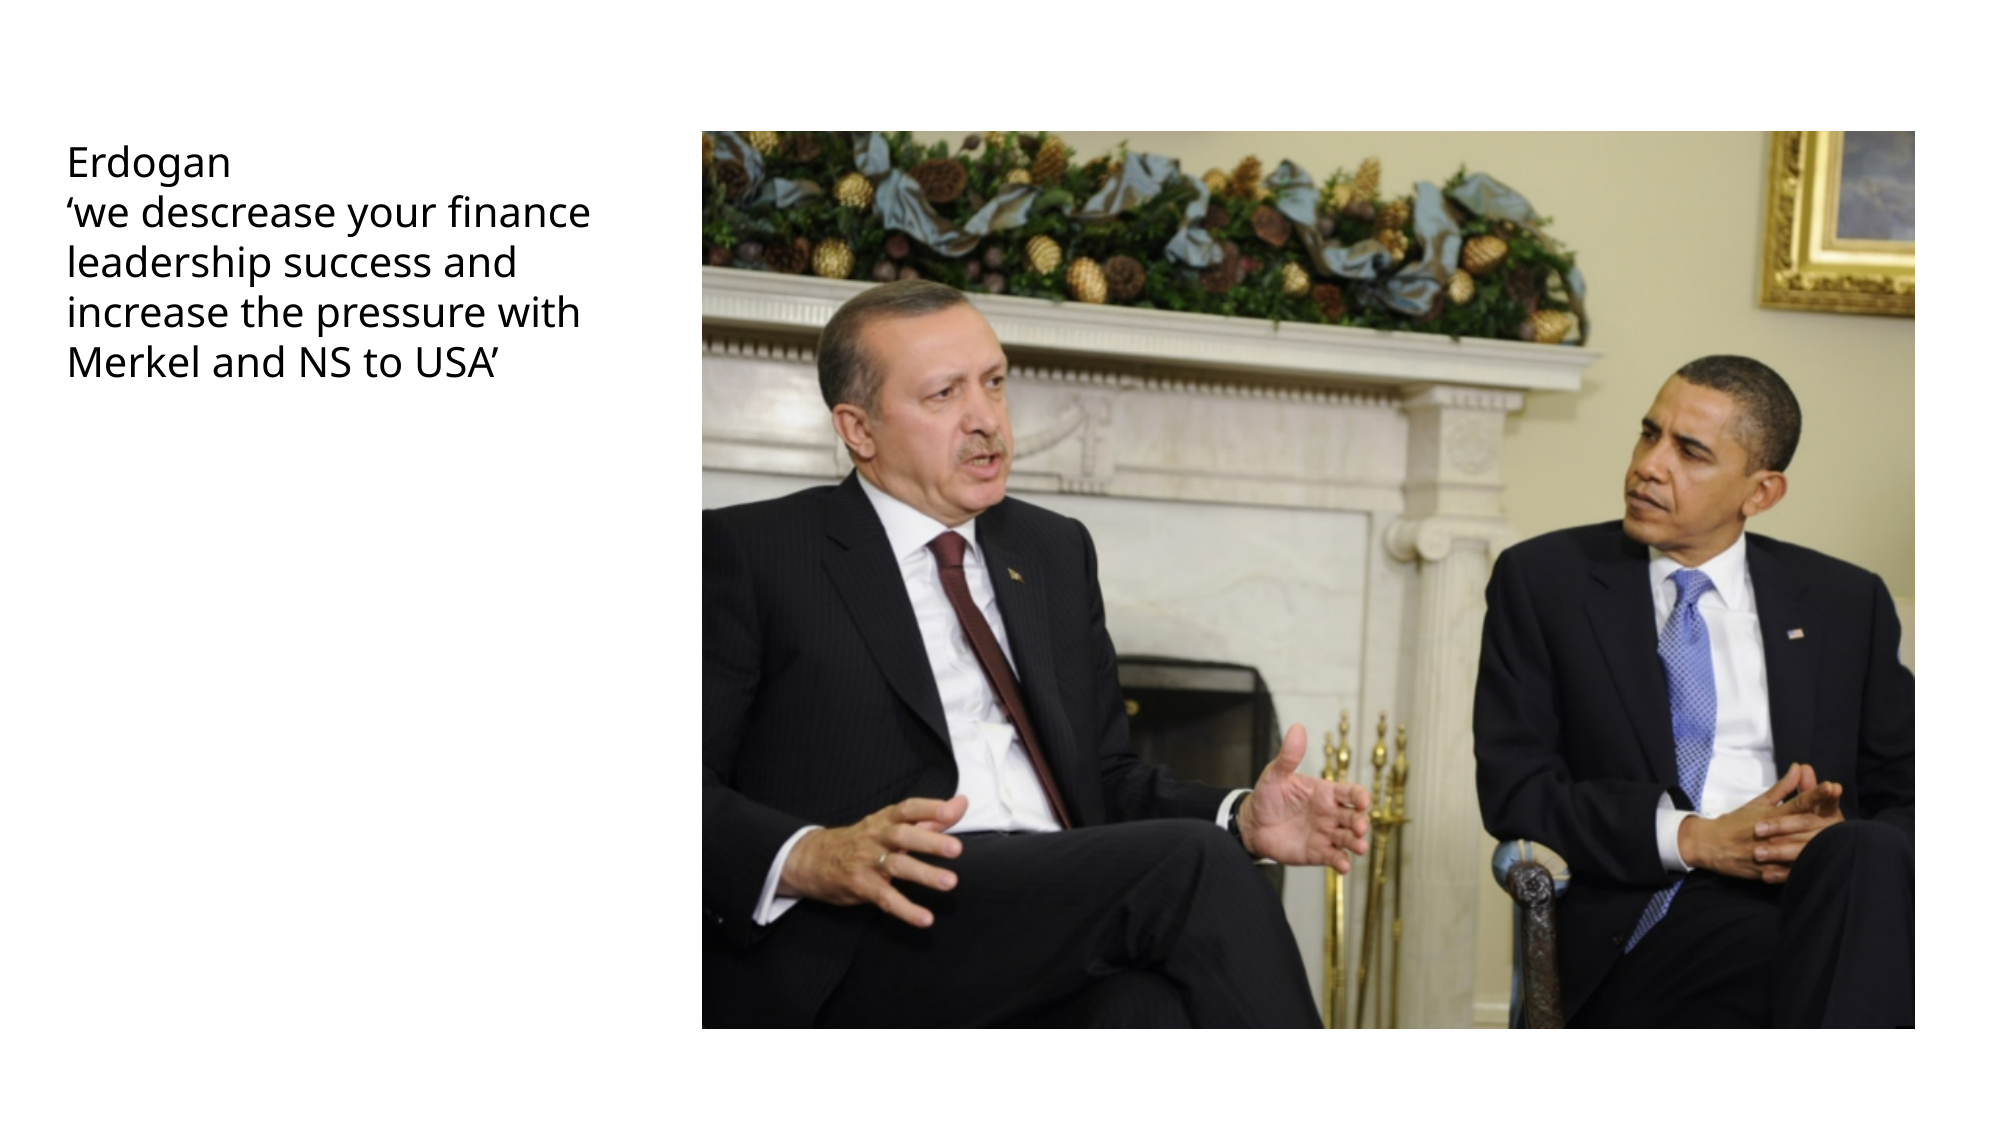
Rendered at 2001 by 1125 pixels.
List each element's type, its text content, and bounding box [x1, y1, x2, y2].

text_box Erdogan ‘we descrease your finance leadership success and increase the pressure with Merkel and NS to USA’ [51, 128, 613, 393]
picture [702, 131, 1915, 1029]
